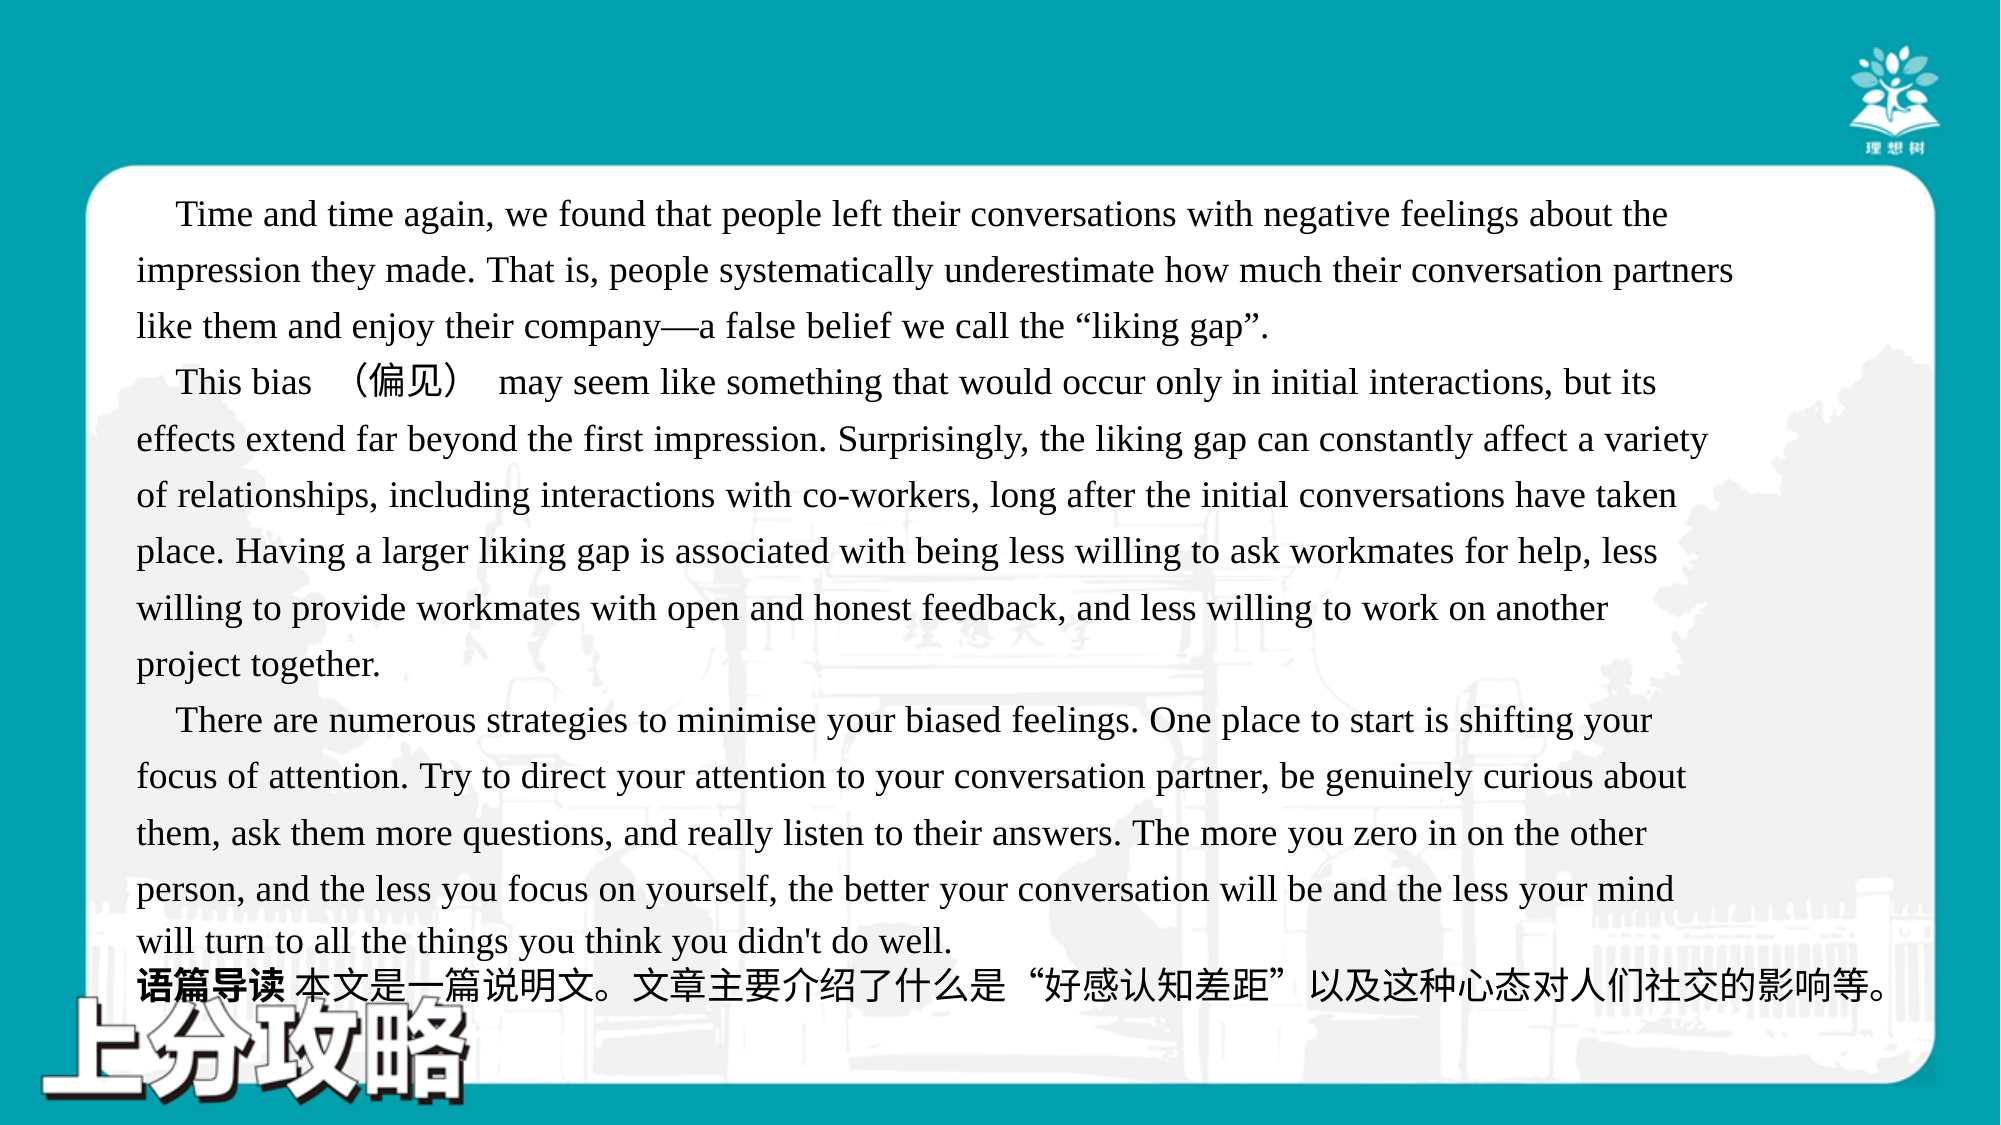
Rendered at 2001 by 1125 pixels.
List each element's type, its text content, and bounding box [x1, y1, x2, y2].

text_box Time and time again, we found that people left their conversations with negative feelings about the impression they made. That is, people systematically underestimate how much their conversation partners like them and enjoy their company—a false belief we call the “liking gap”. This bias （偏见） may seem like something that would occur only in initial interactions, but its effects extend far beyond the first impression. Surprisingly, the liking gap can constantly affect a variety of relationships, including interactions with co-workers, long after the initial conversations have taken place. Having a larger liking gap is associated with being less willing to ask workmates for help, less willing to provide workmates with open and honest feedback, and less willing to work on another project together. There are numerous strategies to minimise your biased feelings. One place to start is shifting your focus of attention. Try to direct your attention to your conversation partner, be genuinely curious about them, ask them more questions, and really listen to their answers. The more you zero in on the other person, and the less you focus on yourself, the better your conversation will be and the less your mind will turn to all the things you think you didn't do well.#6 [136, 177, 1865, 952]
picture [0, 0, 2000, 1125]
text_box 语篇导读 本文是一篇说明文。文章主要介绍了什么是“好感认知差距”以及这种心态对人们社交的影响等。 [136, 952, 1894, 1003]
